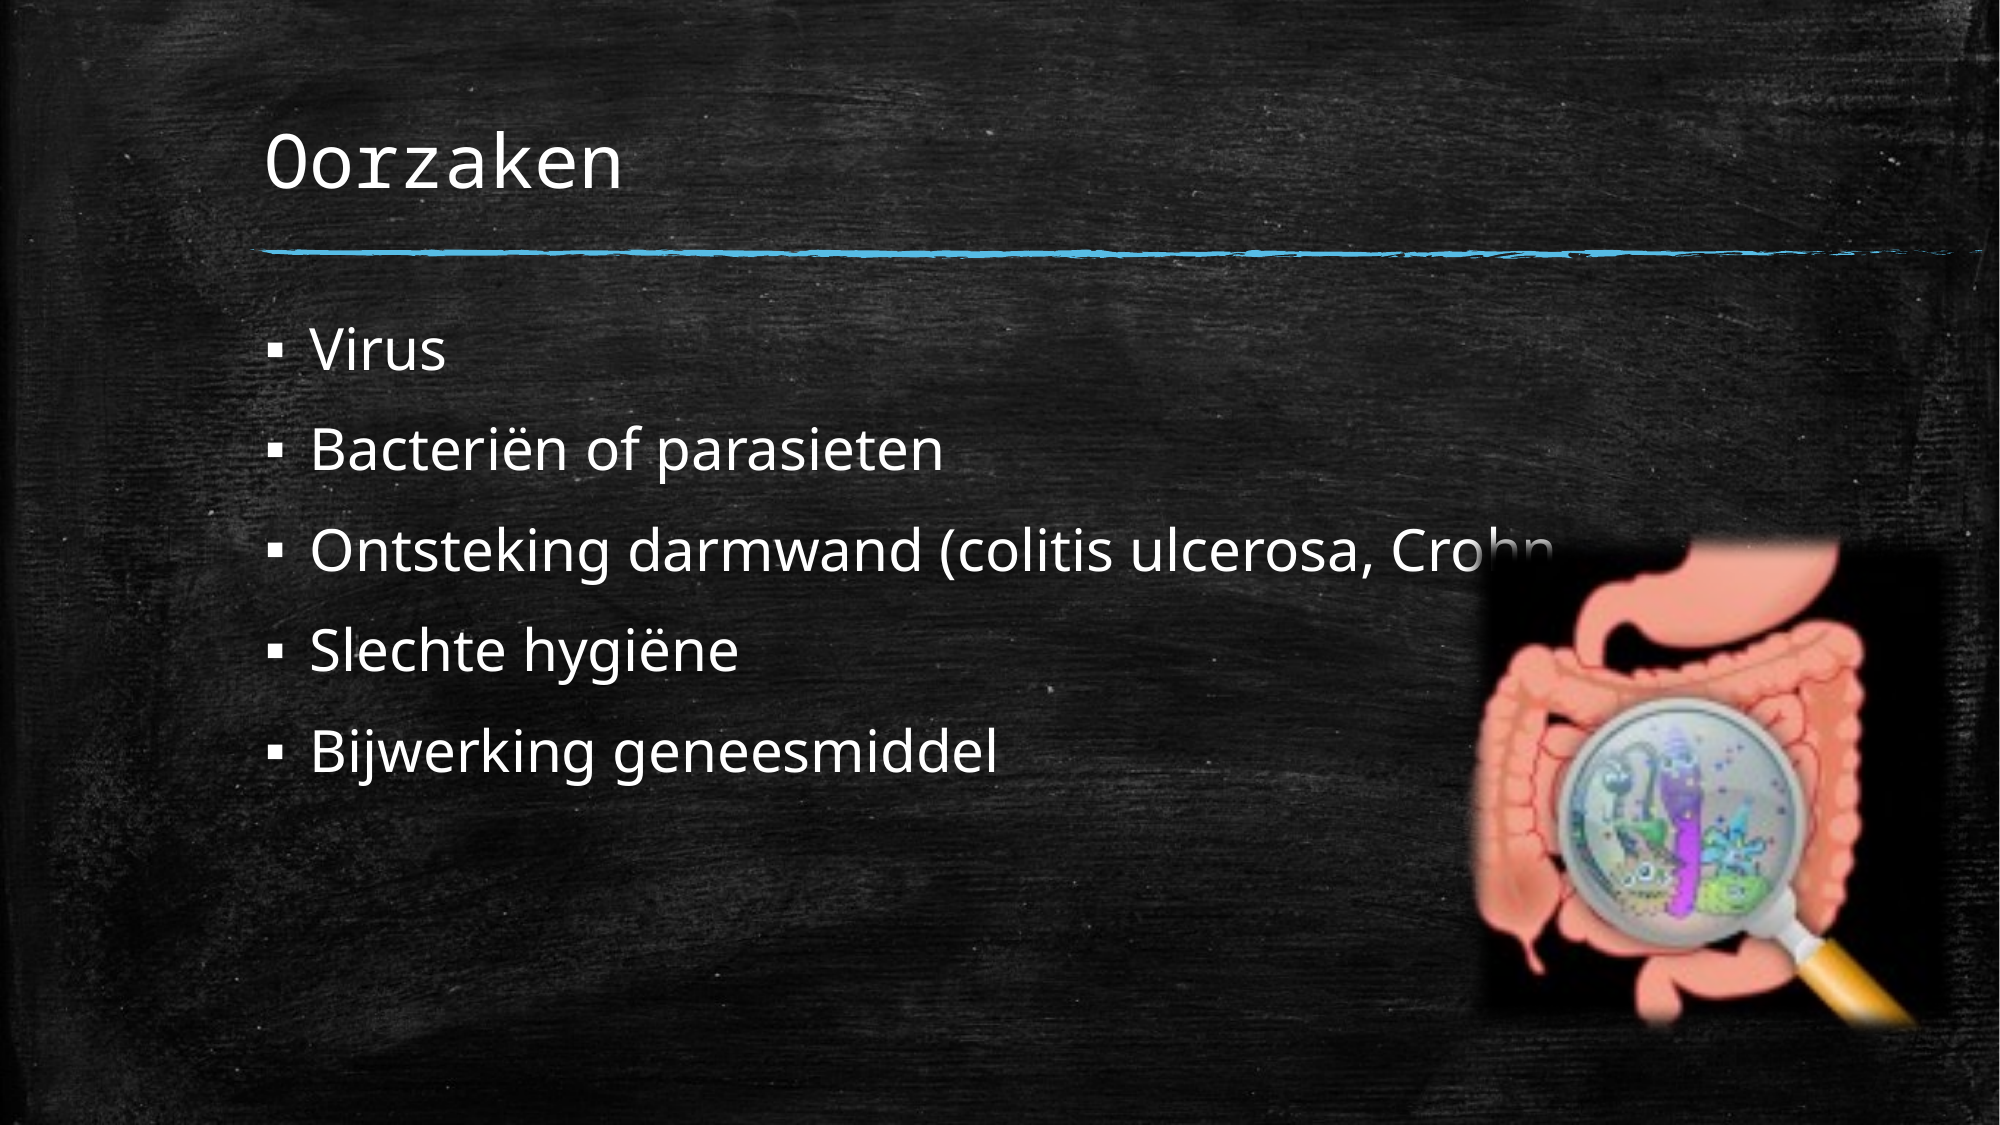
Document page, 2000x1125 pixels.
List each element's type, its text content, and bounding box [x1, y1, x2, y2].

title Oorzaken [249, 45, 1750, 213]
picture [1460, 527, 1970, 1036]
list Virus Bacteriën of parasieten Ontsteking darmwand (colitis ulcerosa, Crohn Slechte hygiëne Bijwerking geneesmiddel [249, 312, 1750, 1013]
